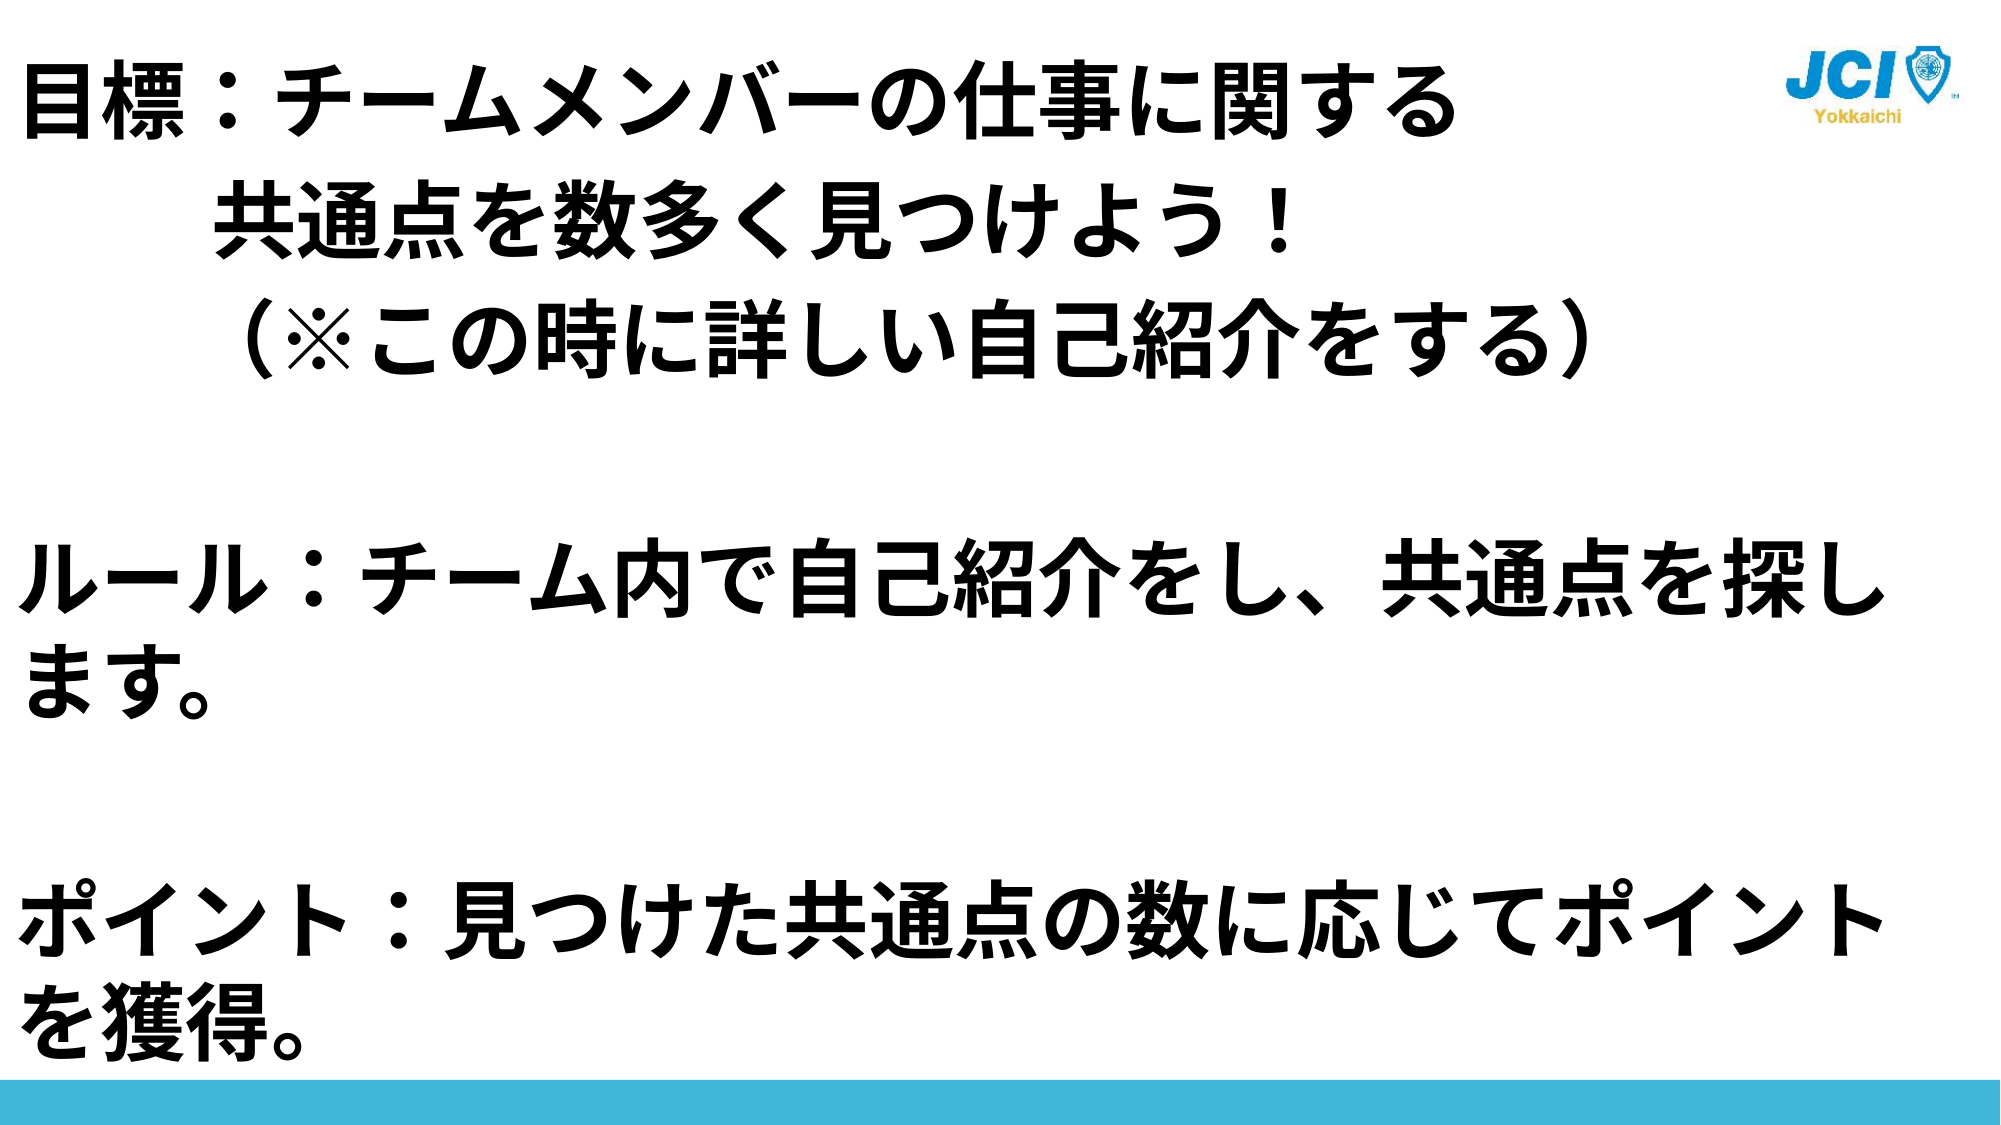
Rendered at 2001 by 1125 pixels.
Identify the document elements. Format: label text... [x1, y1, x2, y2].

subtitle 目標：チームメンバーの仕事に関する 共通点を数多く見つけよう！ （※この時に詳しい自己紹介をする） ルール：チーム内で自己紹介をし、共通点を探します。 ポイント：見つけた共通点の数に応じてポイントを獲得。 [0, 39, 1989, 1061]
